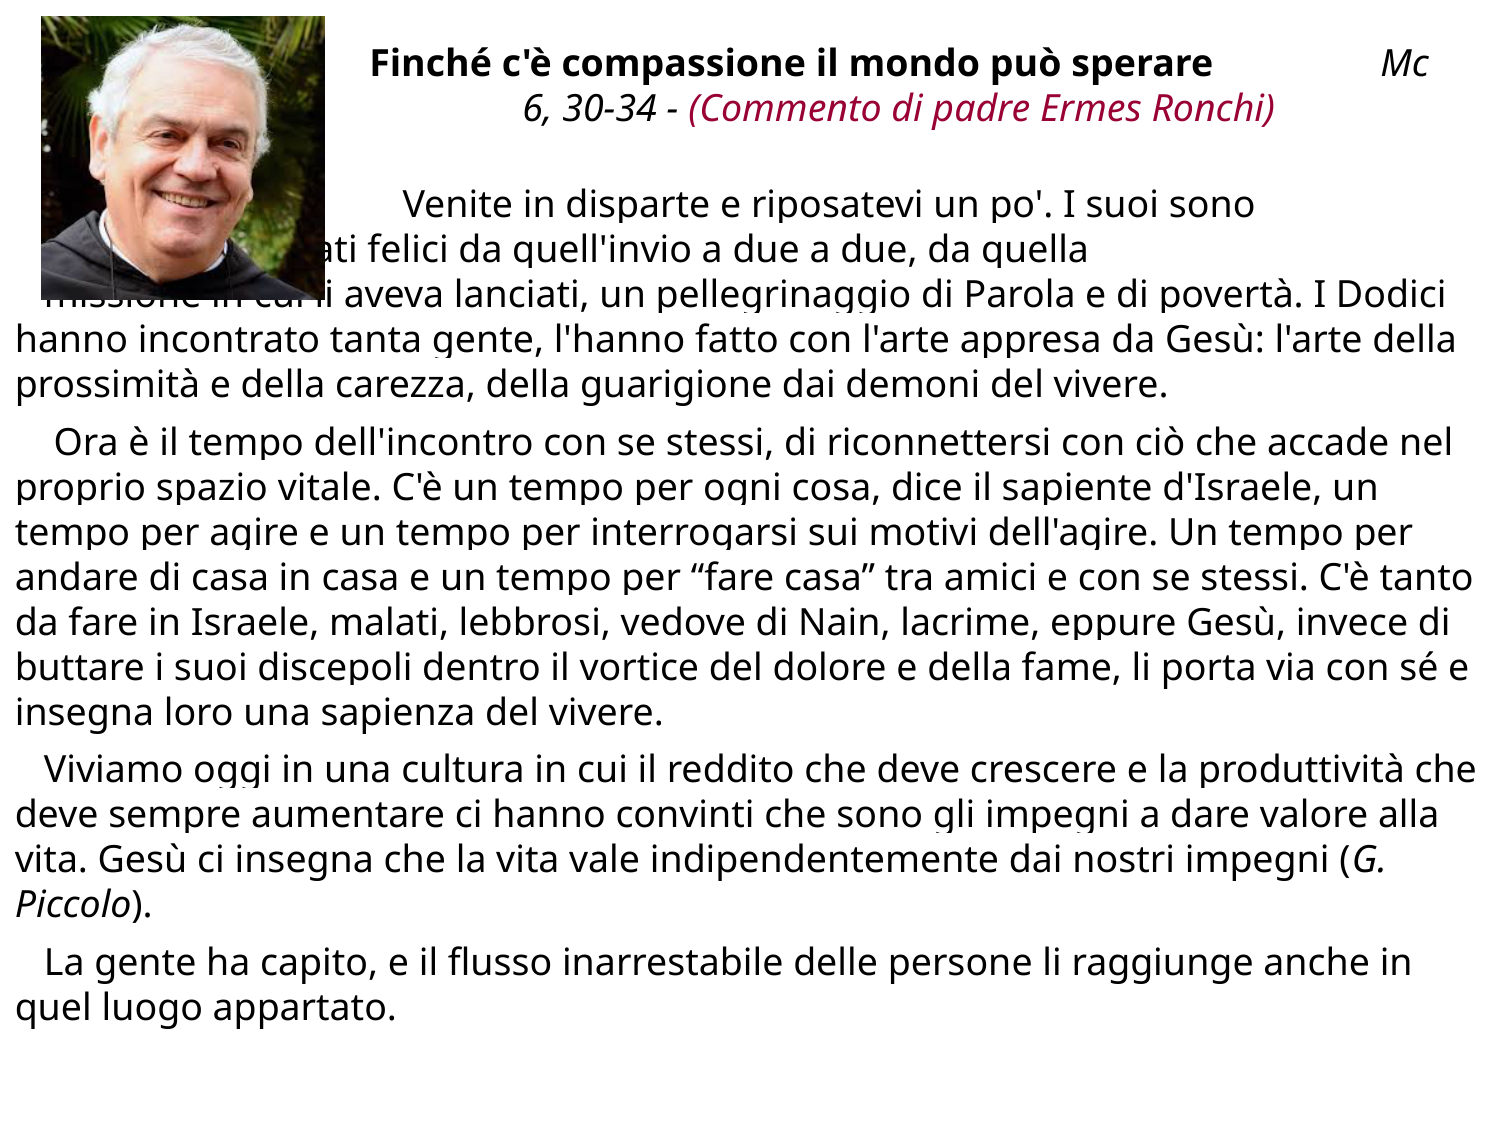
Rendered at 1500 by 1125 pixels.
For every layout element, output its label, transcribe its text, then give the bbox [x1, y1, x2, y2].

text_box Venite in disparte e riposatevi un po'. I suoi sono ritornati felici da quell'invio a due a due, da quella missione in cui li aveva lanciati, un pellegrinaggio di Parola e di povertà. I Dodici hanno incontrato tanta gente, l'hanno fatto con l'arte appresa da Gesù: l'arte della prossimità e della carezza, della guarigione dai demoni del vivere. Ora è il tempo dell'incontro con se stessi, di riconnettersi con ciò che accade nel proprio spazio vitale. C'è un tempo per ogni cosa, dice il sapiente d'Israele, un tempo per agire e un tempo per interrogarsi sui motivi dell'agire. Un tempo per andare di casa in casa e un tempo per “fare casa” tra amici e con se stessi. C'è tanto da fare in Israele, malati, lebbrosi, vedove di Nain, lacrime, eppure Gesù, invece di buttare i suoi discepoli dentro il vortice del dolore e della fame, li porta via con sé e insegna loro una sapienza del vivere. Viviamo oggi in una cultura in cui il reddito che deve crescere e la produttività che deve sempre aumentare ci hanno convinti che sono gli impegni a dare valore alla vita. Gesù ci insegna che la vita vale indipendentemente dai nostri impegni (G. Piccolo). La gente ha capito, e il flusso inarrestabile delle persone li raggiunge anche in quel luogo appartato. [0, 172, 1500, 799]
text_box Finché c'è compassione il mondo può sperare Mc 6, 30-34 - (Commento di padre Ermes Ronchi) [339, 31, 1459, 137]
picture [41, 16, 325, 300]
text_box Venite in disparte e riposatevi un po'. I suoi sono ritornati felici da quell'invio a due a due, da quella missione in cui li aveva lanciati, un pellegrinaggio di Parola e di povertà. I Dodici hanno incontrato tanta gente, l'hanno fatto con l'arte appresa da Gesù: l'arte della prossimità e della carezza, della guarigione dai demoni del vivere. Ora è il tempo dell'incontro con se stessi, di riconnettersi con ciò che accade nel proprio spazio vitale. C'è un tempo per ogni cosa, dice il sapiente d'Israele, un tempo per agire e un tempo per interrogarsi sui motivi dell'agire. Un tempo per andare di casa in casa e un tempo per “fare casa” tra amici e con se stessi. C'è tanto da fare in Israele, malati, lebbrosi, vedove di Nain, lacrime, eppure Gesù, invece di buttare i suoi discepoli dentro il vortice del dolore e della fame, li porta via con sé e insegna loro una sapienza del vivere. Viviamo oggi in una cultura in cui il reddito che deve crescere e la produttività che deve sempre aumentare ci hanno convinti che sono gli impegni a dare valore alla vita. Gesù ci insegna che la vita vale indipendentemente dai nostri impegni (G. Piccolo). La gente ha capito, e il flusso inarrestabile delle persone li raggiunge anche in quel luogo appartato. [0, 801, 1500, 1035]
